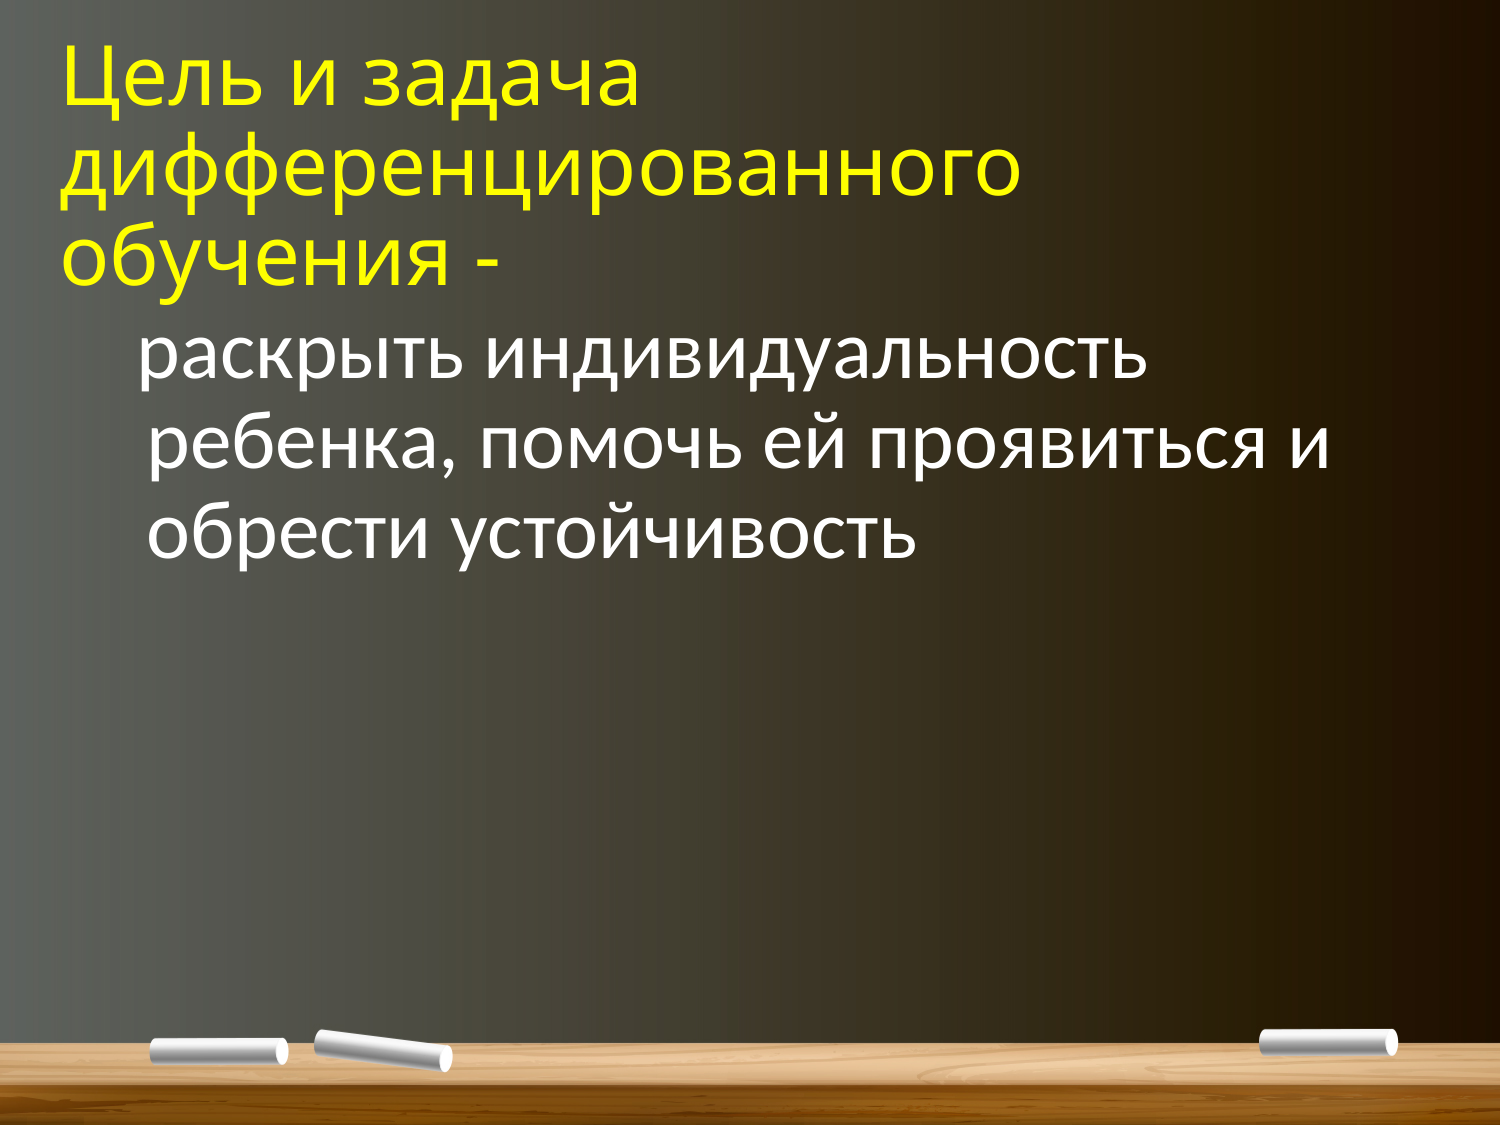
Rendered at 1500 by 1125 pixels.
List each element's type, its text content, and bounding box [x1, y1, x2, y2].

list раскрыть индивидуальность ребенка, помочь ей проявиться и обрести устойчивость [103, 299, 1397, 1014]
picture [0, 0, 1500, 1125]
title Цель и задача дифференцированного обучения - [44, 59, 1429, 278]
